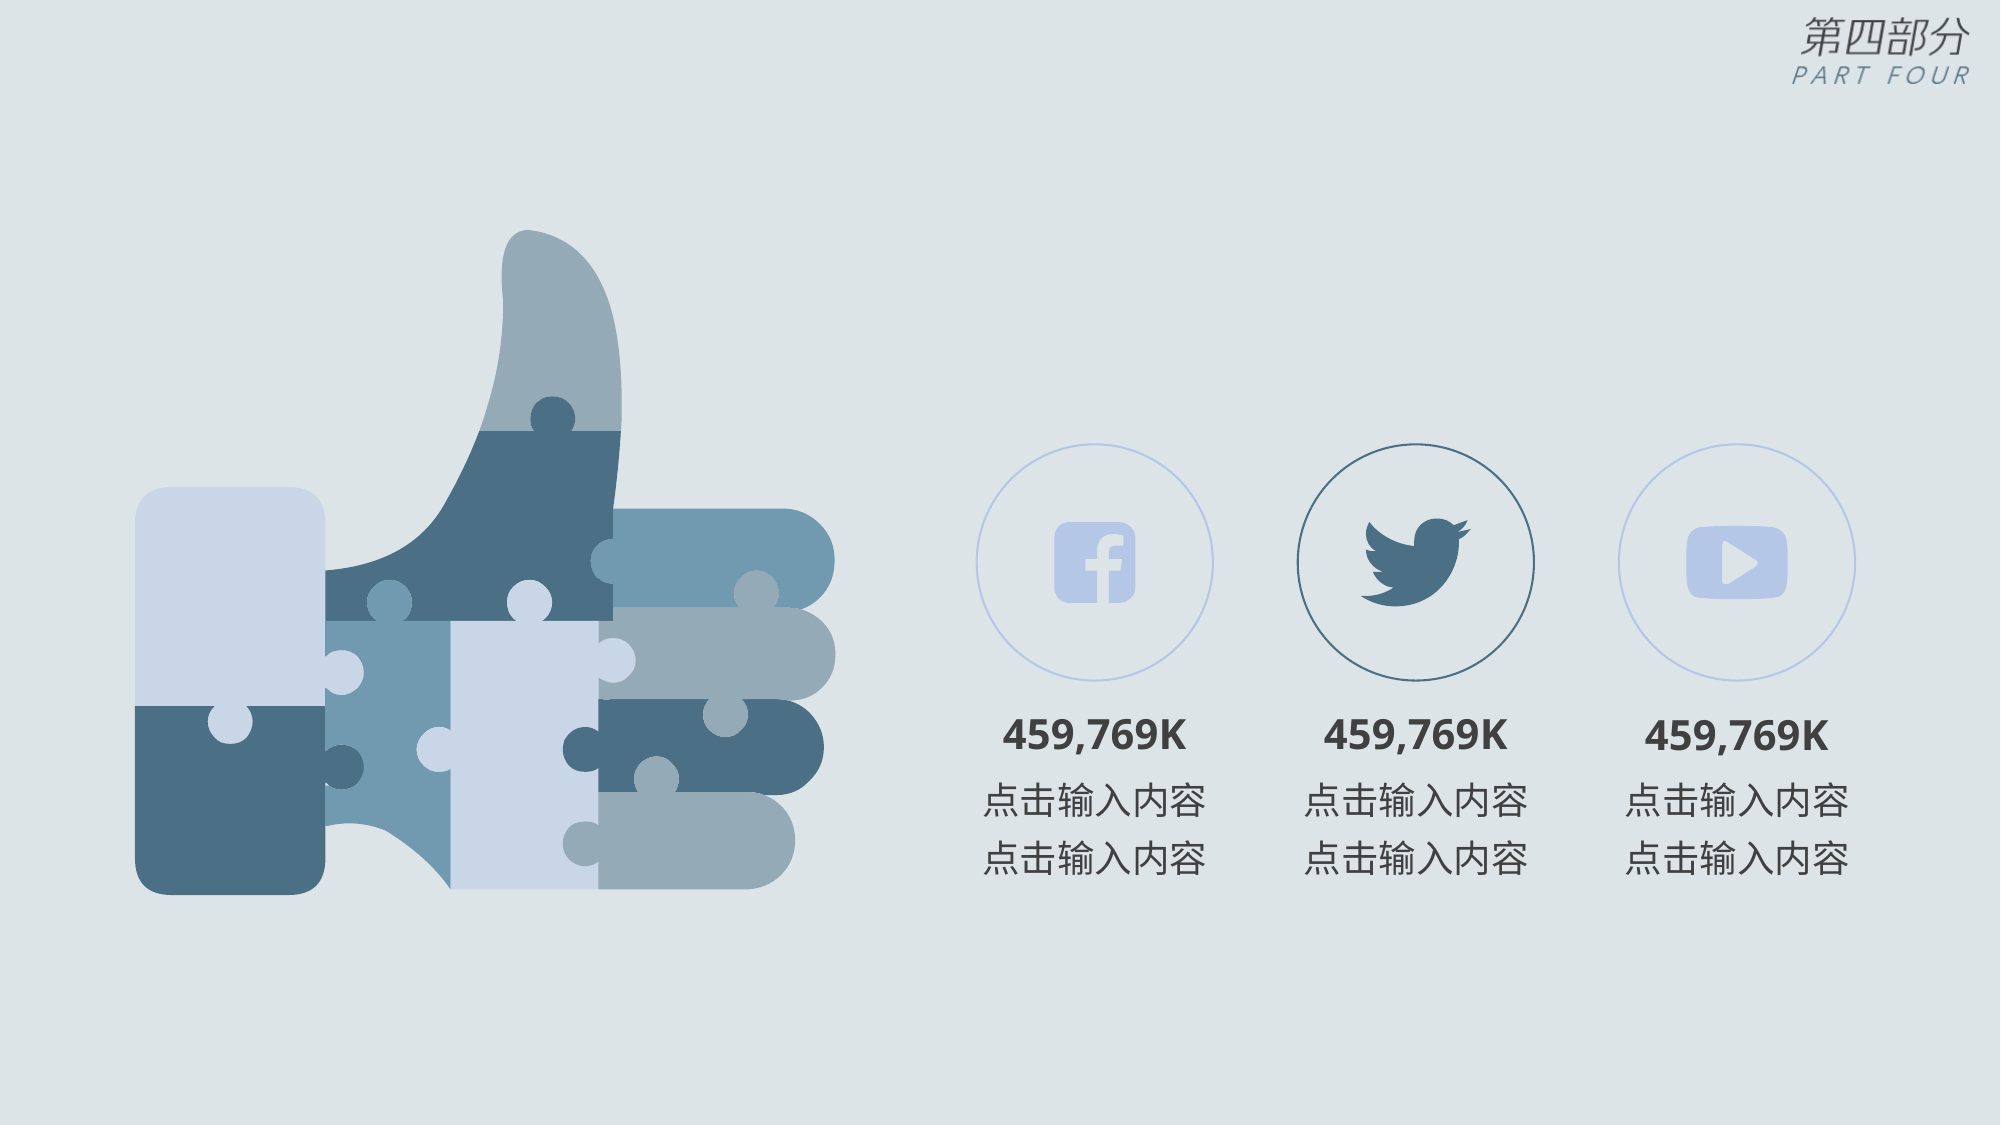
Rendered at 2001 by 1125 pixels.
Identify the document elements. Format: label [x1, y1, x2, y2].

text_box [960, 444, 1230, 884]
text_box [1602, 444, 1872, 884]
picture [0, 0, 2001, 1125]
text_box [134, 229, 836, 895]
text_box [1281, 444, 1551, 884]
